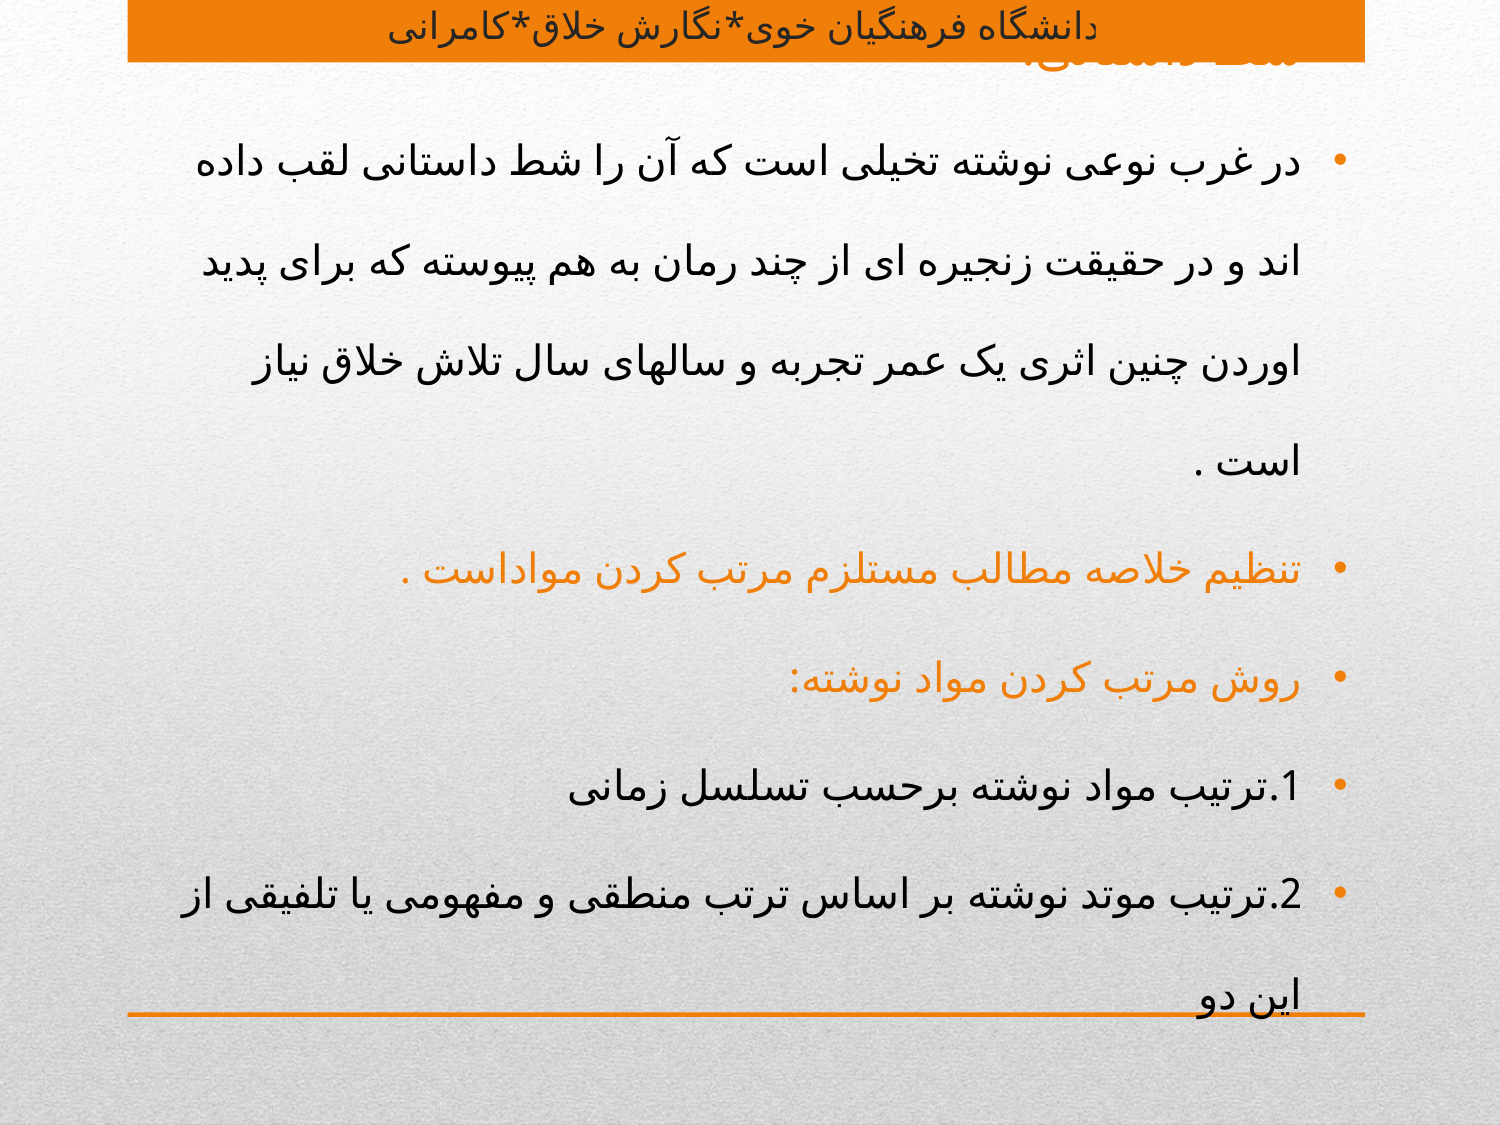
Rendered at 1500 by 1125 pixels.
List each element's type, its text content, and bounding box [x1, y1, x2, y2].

list شط داستانی: در غرب نوعی نوشته تخیلی است که آن را شط داستانی لقب داده اند و در حقیقت زنجیره ای از چند رمان به هم پیوسته که برای پدید اوردن چنین اثری یک عمر تجربه و سالهای سال تلاش خلاق نیاز است . تنظیم خلاصه مطالب مستلزم مرتب کردن مواداست . روش مرتب کردن مواد نوشته: 1.ترتیب مواد نوشته برحسب تسلسل زمانی 2.ترتیب موتد نوشته بر اساس ترتب منطقی و مفهومی یا تلفیقی از این دو [125, 90, 1363, 1000]
title دانشگاه فرهنگیان خوی*نگارش خلاق*کامرانی [123, 0, 1365, 55]
